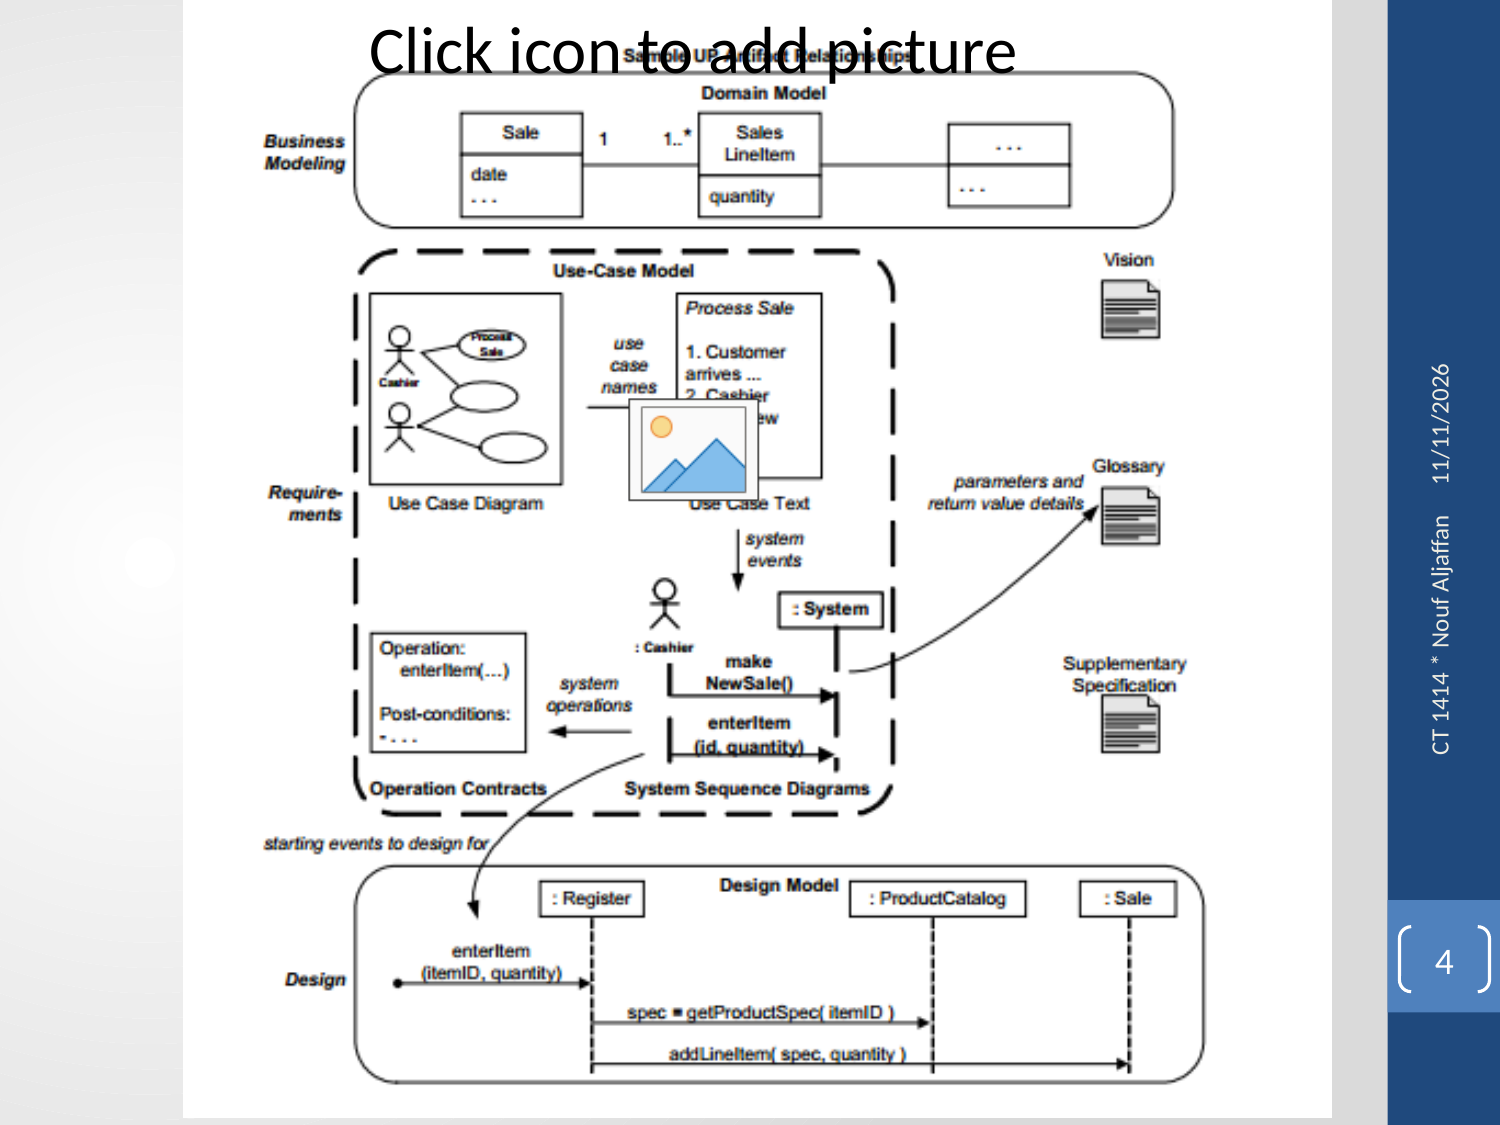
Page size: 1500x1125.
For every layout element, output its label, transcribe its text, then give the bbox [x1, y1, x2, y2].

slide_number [1408, 100, 1469, 500]
picture [0, 0, 1388, 1119]
footer CT 1414 * Nouf Aljaffan [1408, 500, 1469, 889]
slide_number 4 [1397, 925, 1492, 994]
